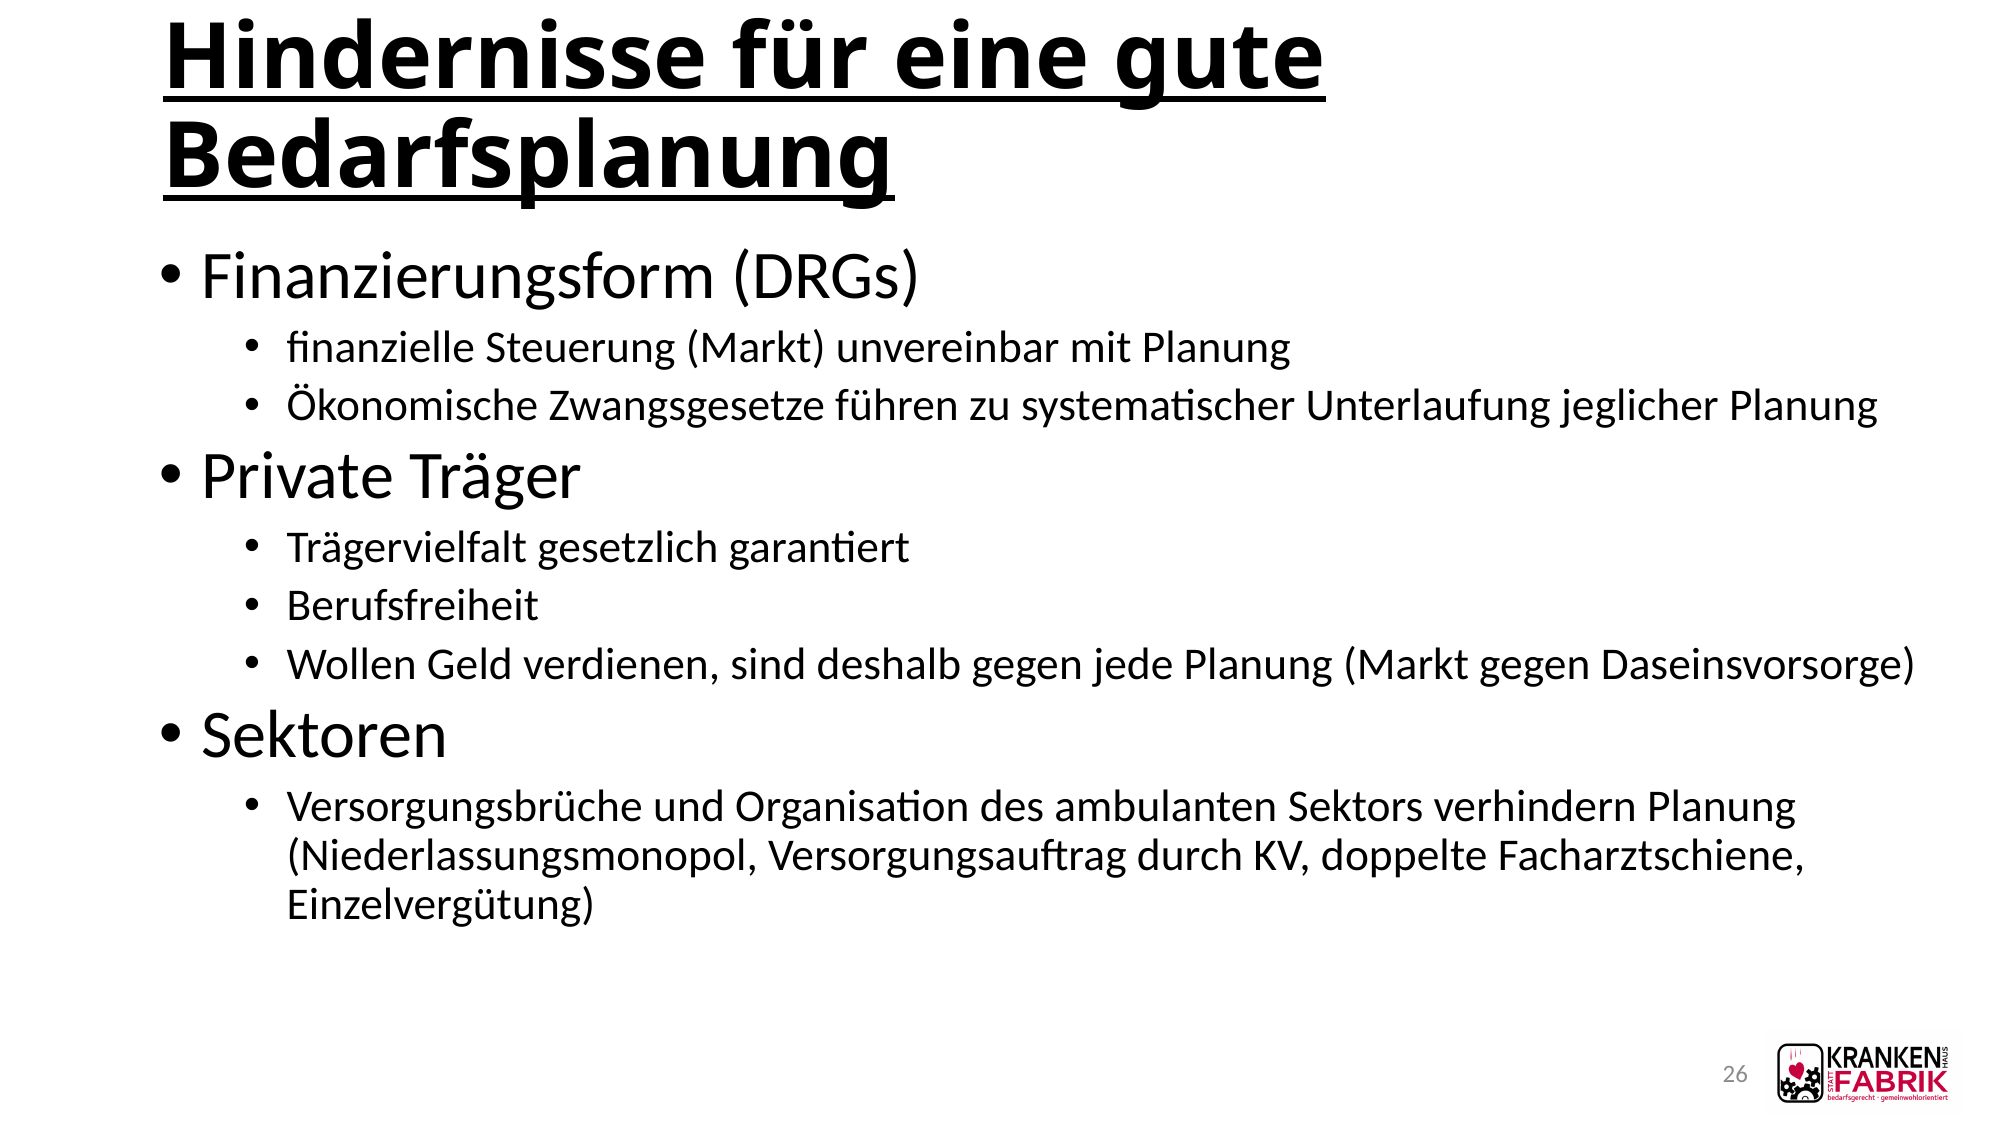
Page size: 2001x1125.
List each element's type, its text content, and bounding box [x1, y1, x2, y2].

list Finanzierungsform (DRGs) finanzielle Steuerung (Markt) unvereinbar mit Planung Ökonomische Zwangsgesetze führen zu systematischer Unterlaufung jeglicher Planung Private Träger Trägervielfalt gesetzlich garantiert Berufsfreiheit Wollen Geld verdienen, sind deshalb gegen jede Planung (Markt gegen Daseinsvorsorge) Sektoren Versorgungsbrüche und Organisation des ambulanten Sektors verhindern Planung (Niederlassungsmonopol, Versorgungsauftrag durch KV, doppelte Facharztschiene, Einzelvergütung) [58, 232, 1943, 947]
title Hindernisse für eine gute Bedarfsplanung [147, 0, 1873, 218]
slide_number 26 [1389, 1042, 1763, 1103]
picture [1763, 1029, 1962, 1117]
